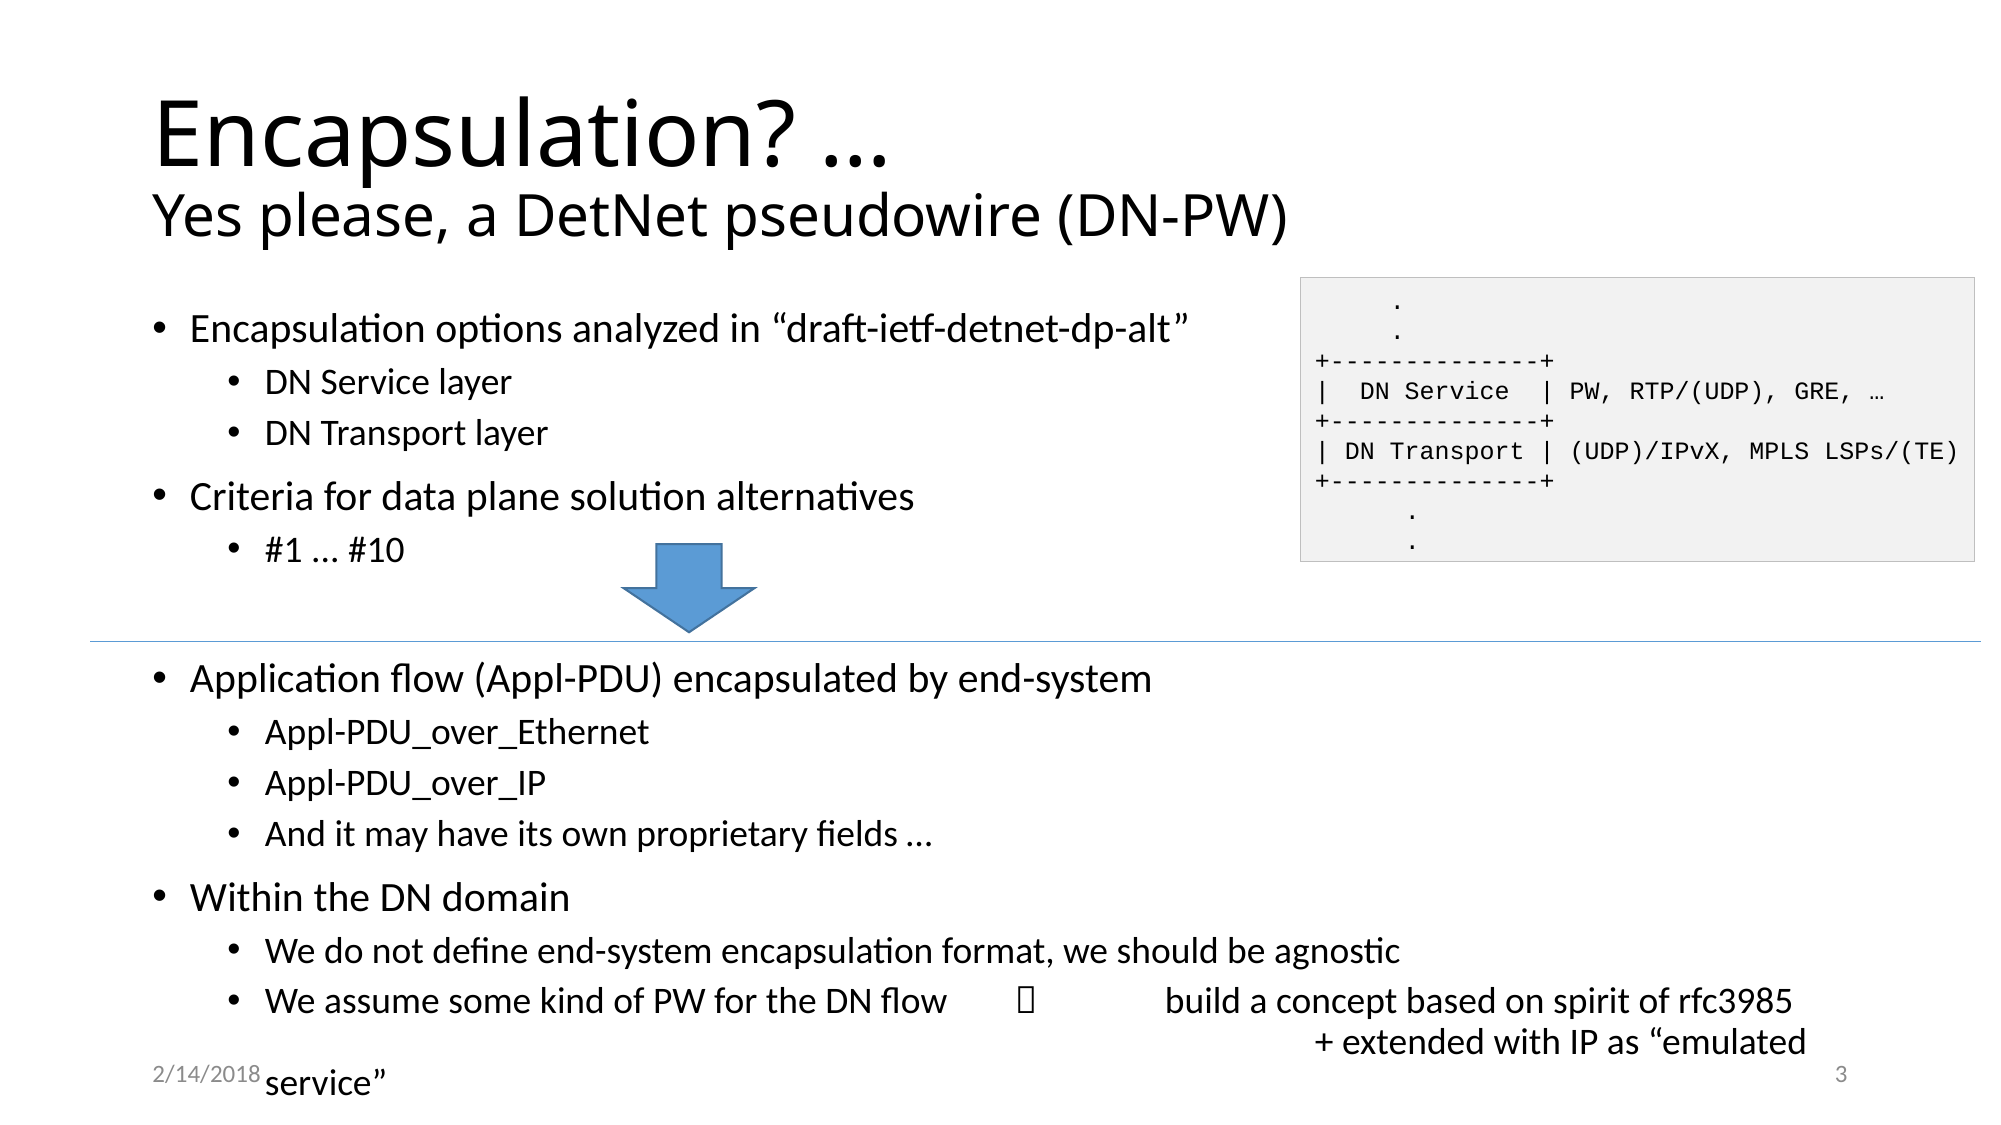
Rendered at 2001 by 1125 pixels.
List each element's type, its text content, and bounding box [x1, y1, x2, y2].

title Encapsulation? … Yes please, a DetNet pseudowire (DN-PW) [137, 59, 1863, 278]
text_box [620, 543, 758, 634]
list Encapsulation options analyzed in “draft-ietf-detnet-dp-alt” DN Service layer DN Transport layer Criteria for data plane solution alternatives #1 ... #10 Application flow (Appl-PDU) encapsulated by end-system Appl-PDU_over_Ethernet Appl-PDU_over_IP And it may have its own proprietary fields … Within the DN domain We do not define end-system encapsulation format, we should be agnostic We assume some kind of PW for the DN flow  build a concept based on spirit of rfc3985 + extended with IP as “emulated service” [137, 643, 1863, 1014]
slide_number 3 [1412, 1042, 1863, 1103]
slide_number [137, 1042, 588, 1103]
text_box . . +--------------+ | DN Service | PW, RTP/(UDP), GRE, … +--------------+ | DN Transport | (UDP)/IPvX, MPLS LSPs/(TE) +--------------+ . . [1300, 277, 1975, 562]
list Encapsulation options analyzed in “draft-ietf-detnet-dp-alt” DN Service layer DN Transport layer Criteria for data plane solution alternatives #1 ... #10 Application flow (Appl-PDU) encapsulated by end-system Appl-PDU_over_Ethernet Appl-PDU_over_IP And it may have its own proprietary fields … Within the DN domain We do not define end-system encapsulation format, we should be agnostic We assume some kind of PW for the DN flow  build a concept based on spirit of rfc3985 + extended with IP as “emulated service” [137, 299, 1863, 641]
